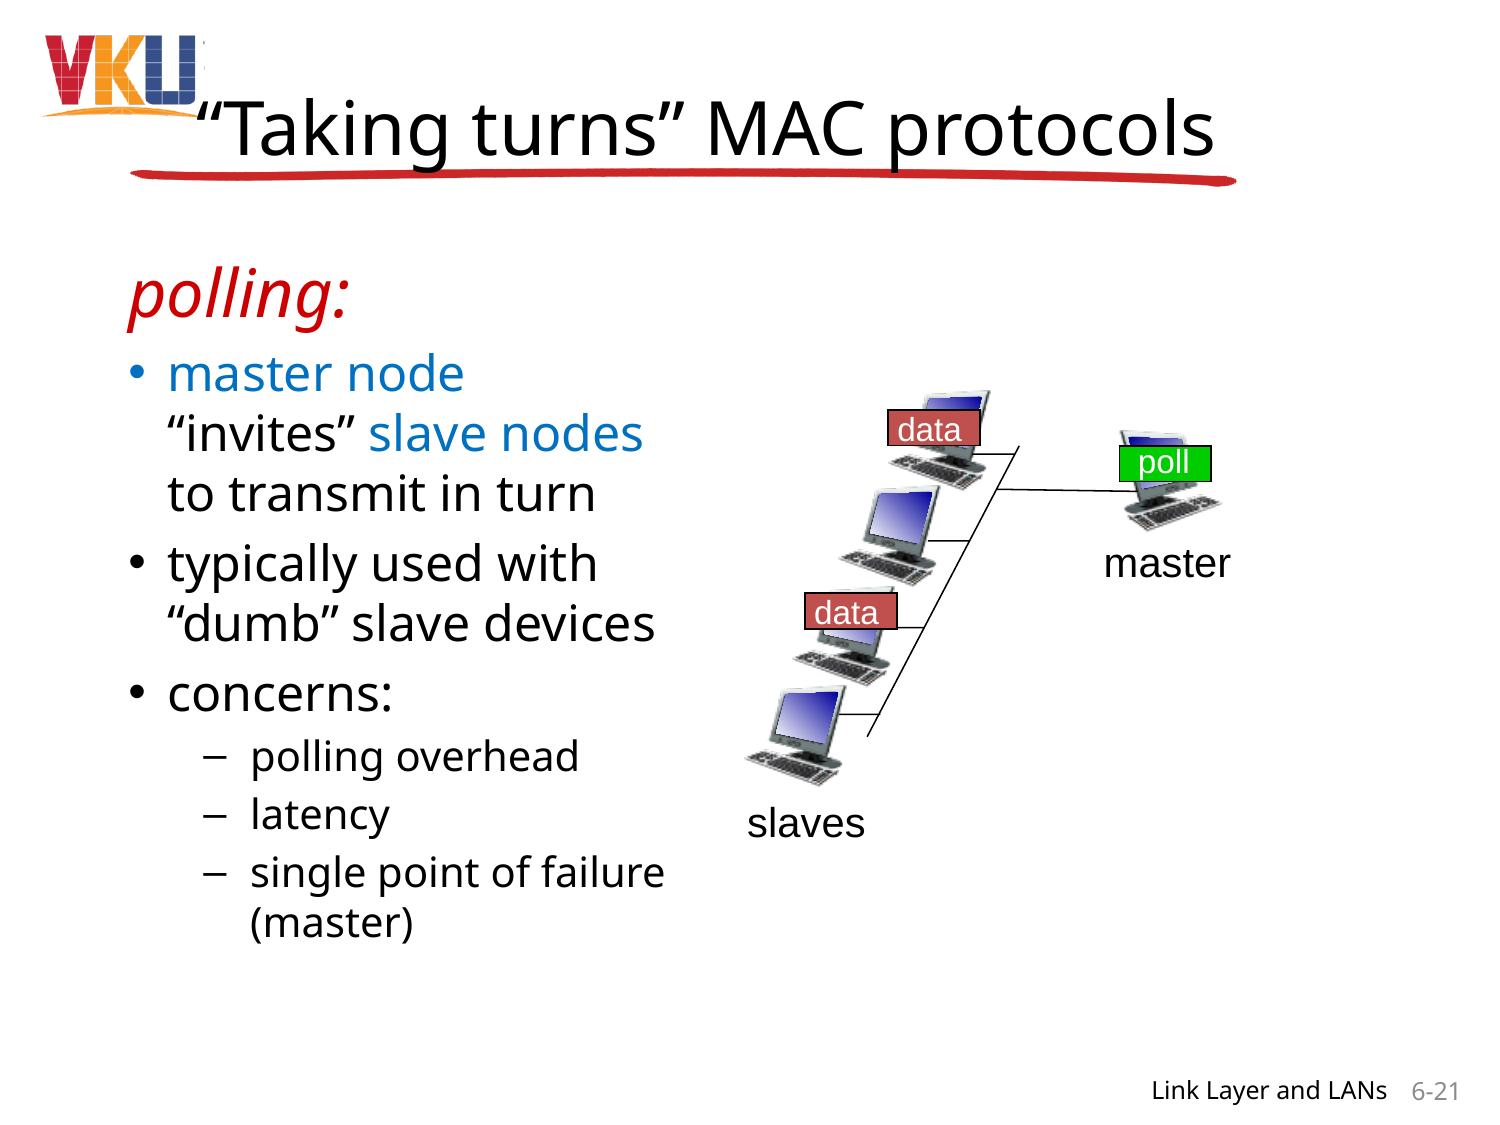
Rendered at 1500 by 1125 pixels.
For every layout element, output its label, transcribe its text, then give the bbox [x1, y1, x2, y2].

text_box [1116, 426, 1246, 539]
slide_number 6-21 [1387, 1069, 1478, 1115]
text_box master [1089, 528, 1247, 594]
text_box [769, 581, 898, 695]
list polling: master node “invites” slave nodes to transmit in turn typically used with “dumb” slave devices concerns: polling overhead latency single point of failure (master) [113, 243, 681, 1075]
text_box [815, 481, 944, 594]
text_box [864, 385, 994, 499]
picture [124, 163, 1251, 192]
title “Taking turns” MAC protocols [69, 32, 1345, 220]
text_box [798, 583, 898, 640]
footer Link Layer and LANs [1045, 1069, 1404, 1110]
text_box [881, 400, 981, 456]
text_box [1119, 432, 1212, 489]
picture [30, 21, 211, 129]
text_box slaves [732, 788, 881, 854]
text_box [721, 681, 850, 794]
